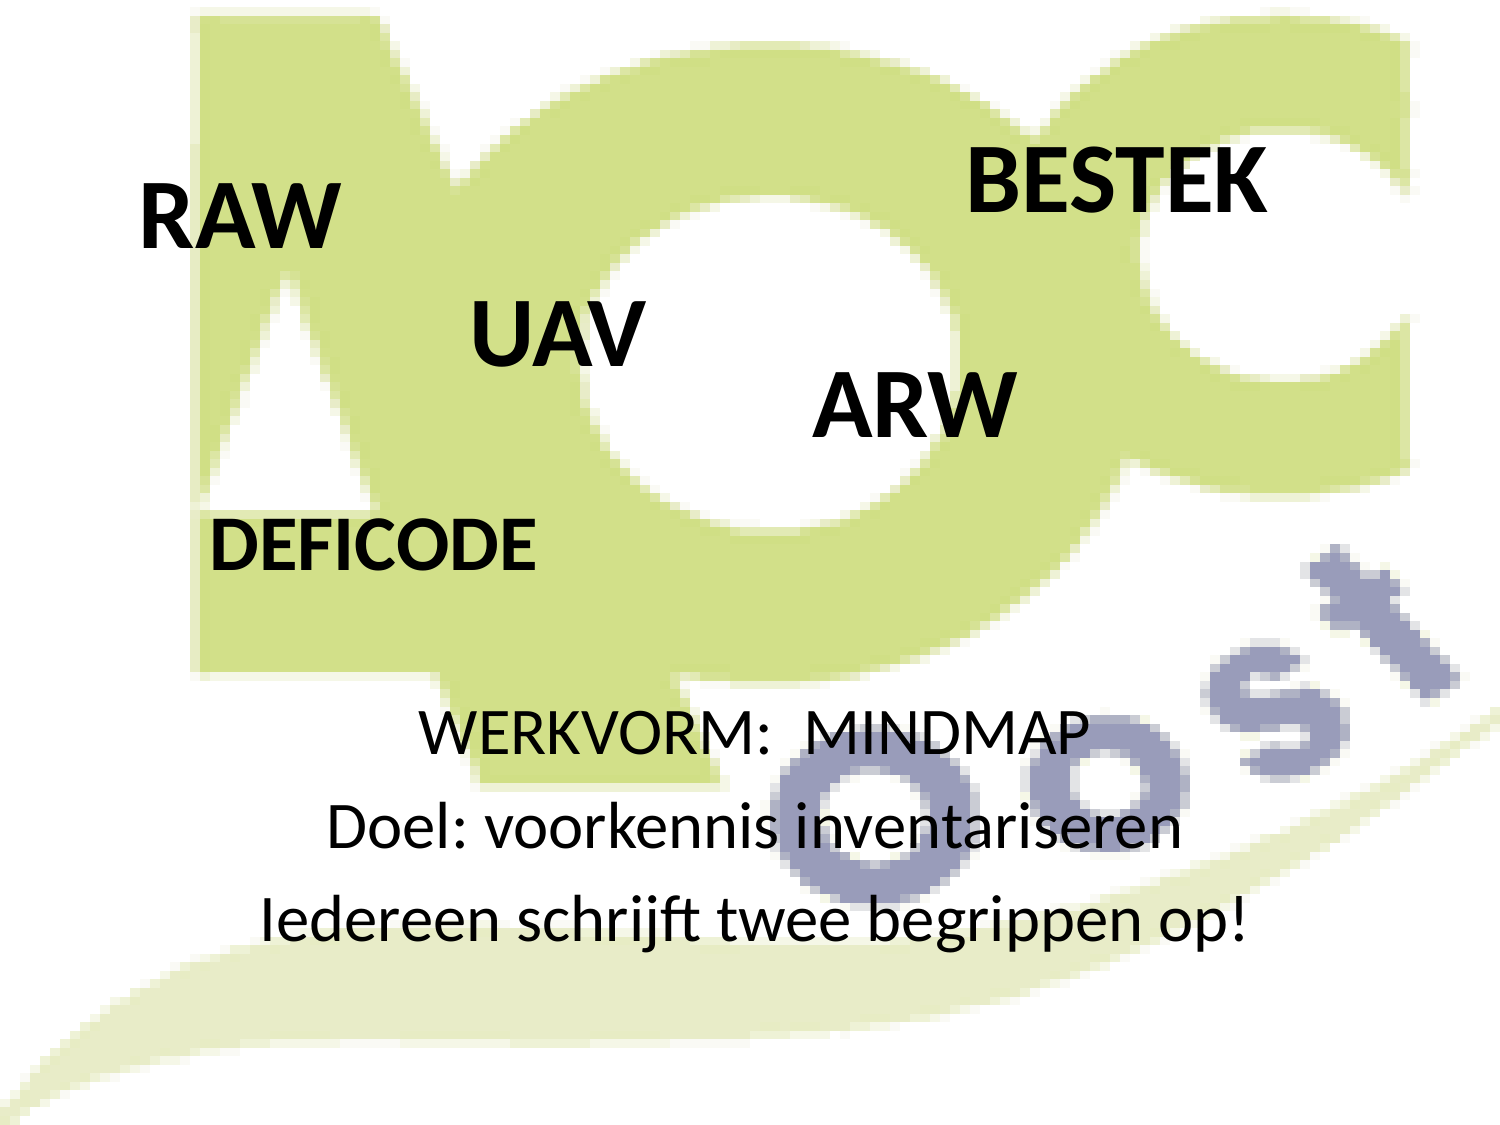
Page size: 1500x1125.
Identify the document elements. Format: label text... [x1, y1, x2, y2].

text_box DEFICODE [194, 456, 609, 622]
text_box ARW [797, 314, 1057, 480]
text_box UAV [454, 243, 715, 409]
subtitle WERKVORM: MINDMAP Doel: voorkennis inventariseren Iedereen schrijft twee begrippen op! [230, 680, 1281, 1012]
text_box BESTEK [950, 89, 1306, 256]
title RAW [123, 125, 384, 291]
text_box [596, 550, 1453, 716]
